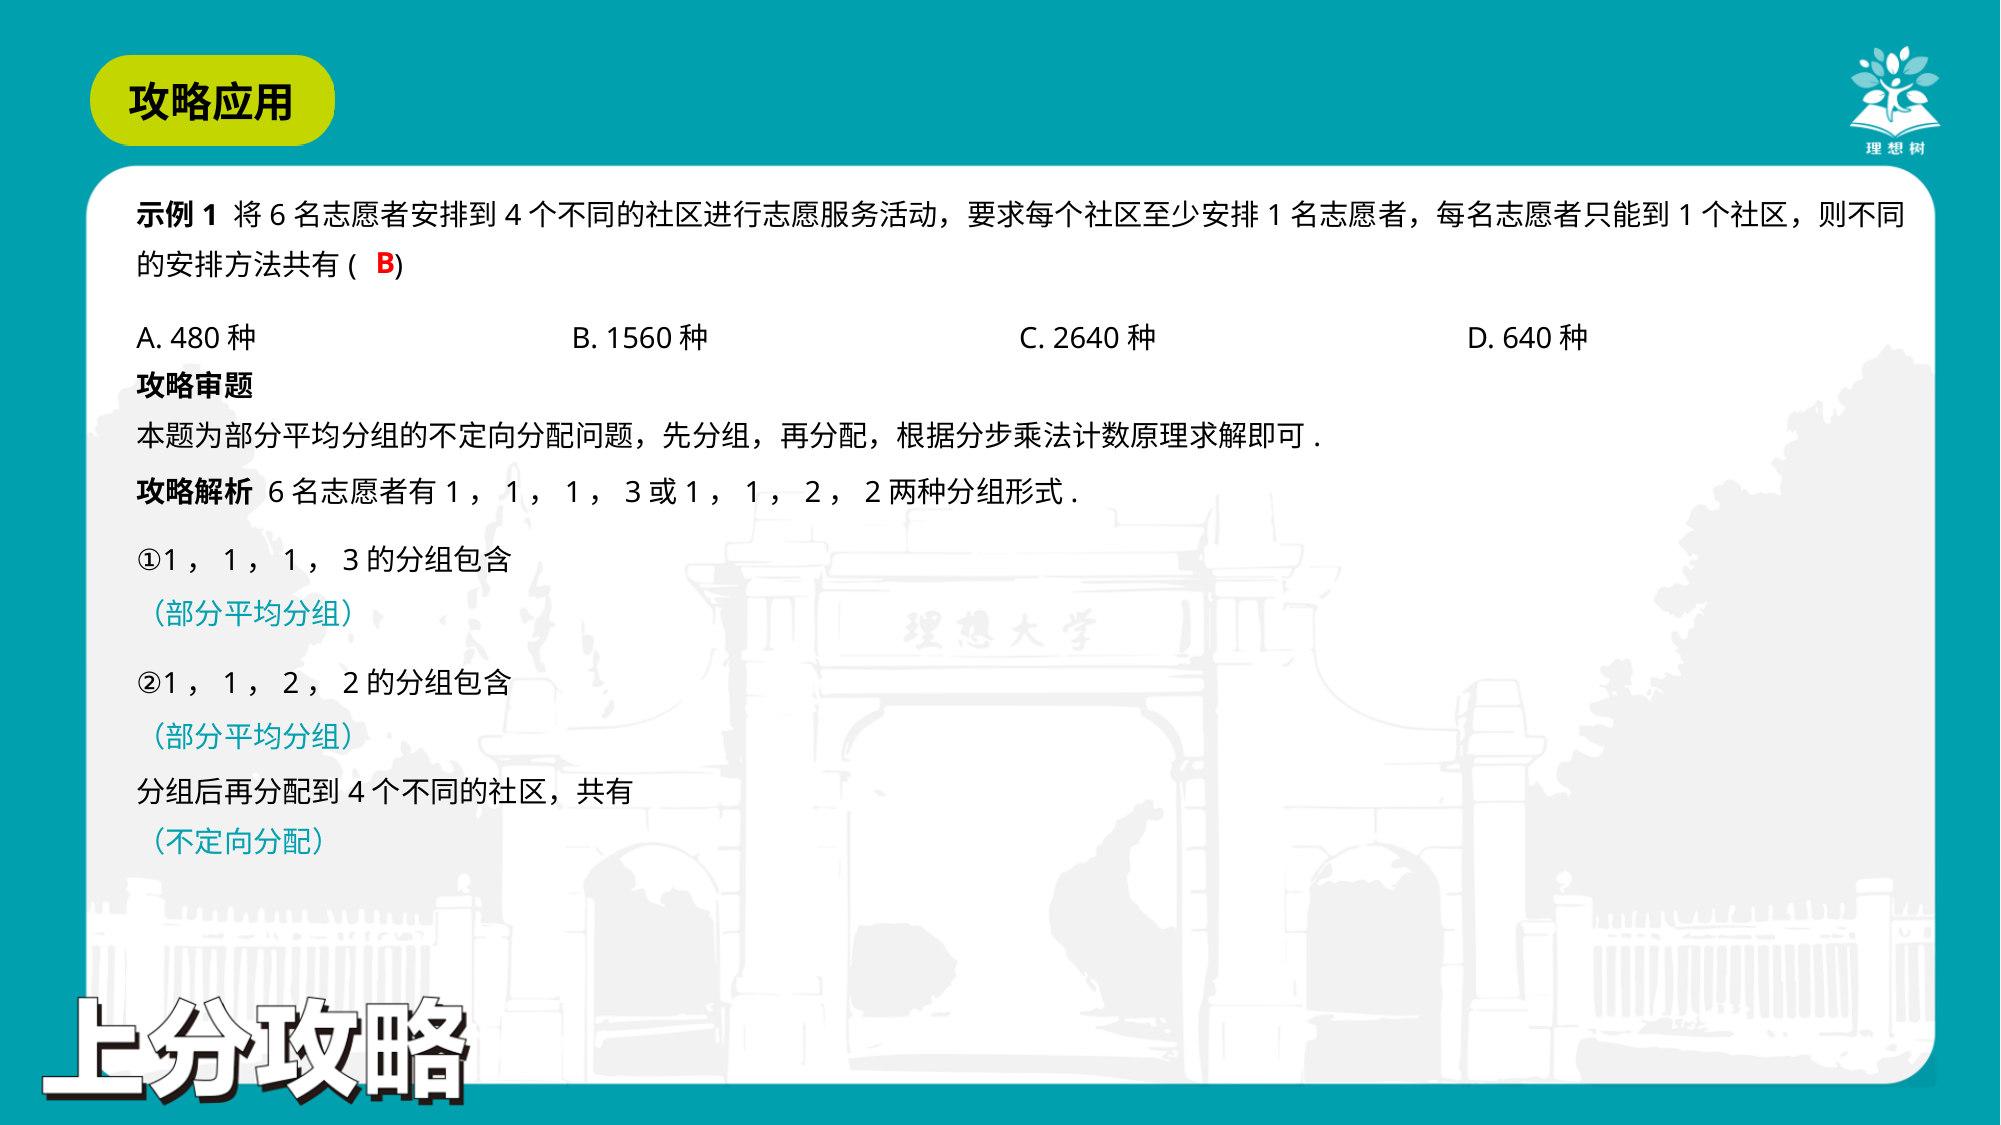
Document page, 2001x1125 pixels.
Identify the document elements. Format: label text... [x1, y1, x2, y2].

text_box 攻略审题 本题为部分平均分组的不定向分配问题，先分组，再分配，根据分步乘法计数原理求解即可. [136, 348, 1865, 447]
text_box 示例1 将6名志愿者安排到4个不同的社区进行志愿服务活动，要求每个社区至少安排1名志愿者，每名志愿者只能到1个社区，则不同 的安排方法共有( ) [136, 177, 1865, 276]
text_box A. 480种 B. 1560种 C. 2640种 D. 640种 [136, 289, 1865, 347]
picture [0, 0, 2000, 1125]
text_box B [367, 229, 404, 274]
